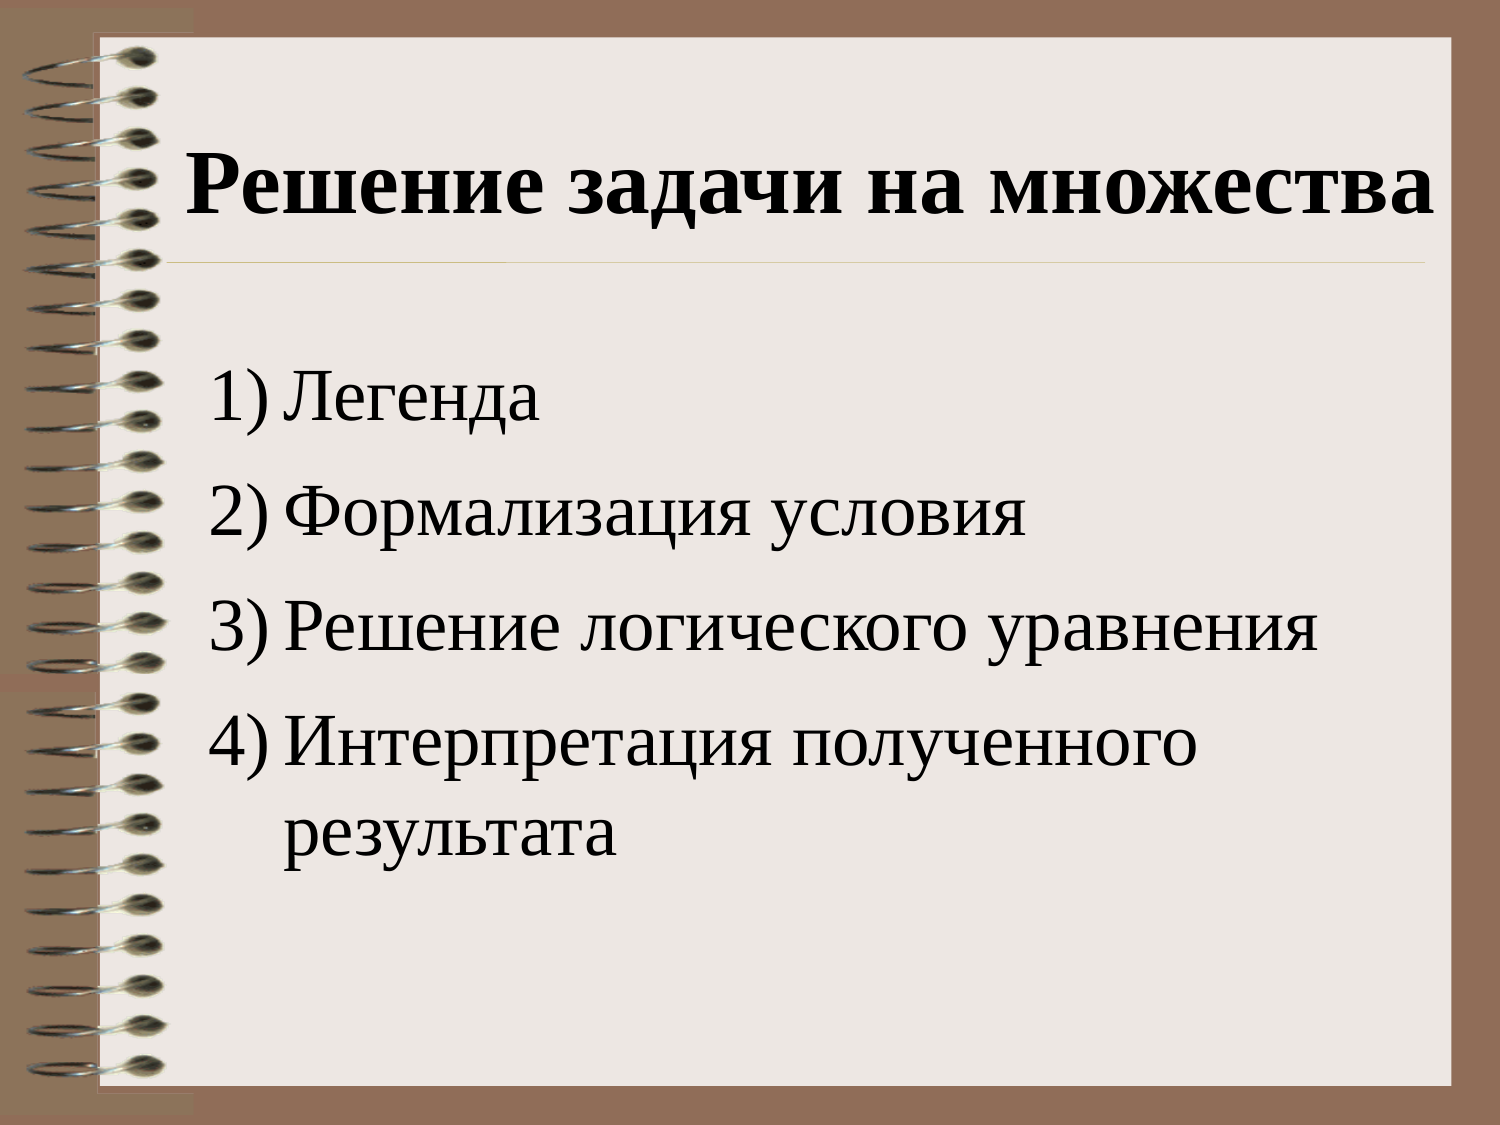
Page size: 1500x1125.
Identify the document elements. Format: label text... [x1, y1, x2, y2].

text_box Решение задачи на множества [171, 114, 1459, 240]
picture [0, 8, 194, 674]
picture [0, 692, 194, 1115]
text_box Легенда Формализация условия Решение логического уравнения Интерпретация полученного результата [193, 338, 1411, 878]
